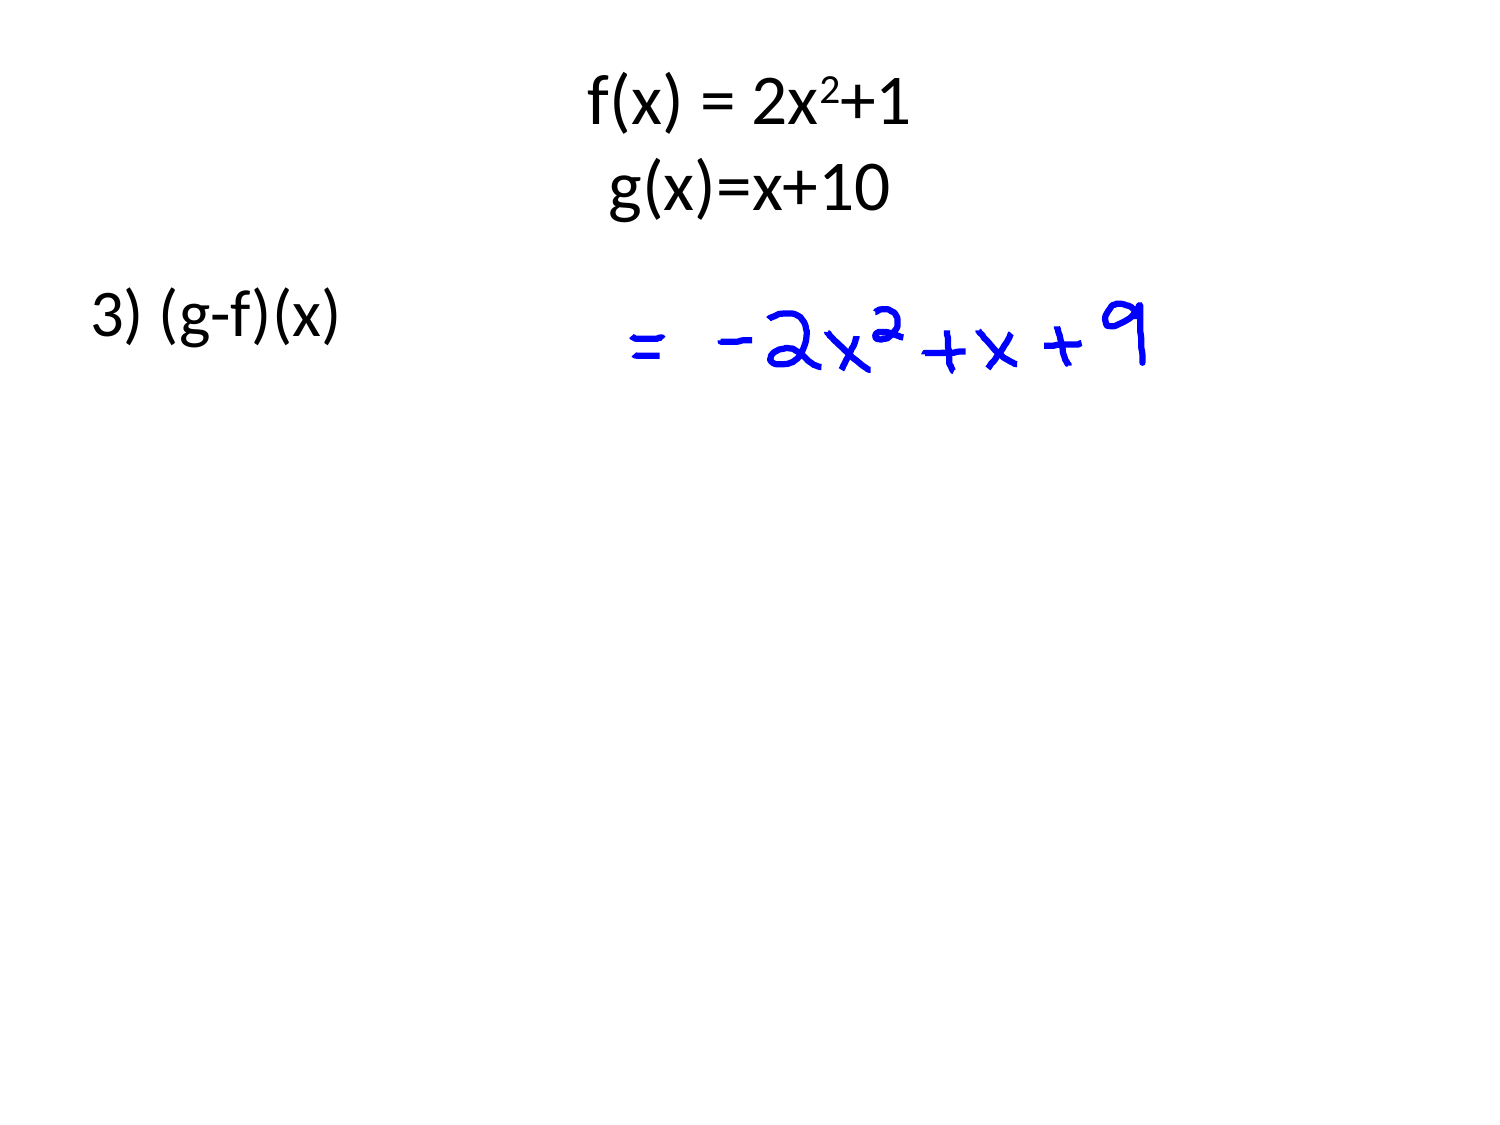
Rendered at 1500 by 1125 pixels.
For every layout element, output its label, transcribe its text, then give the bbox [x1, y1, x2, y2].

list 3) (g-f)(x) [75, 262, 1425, 1005]
title f(x) = 2x2+1 g(x)=x+10 [75, 45, 1425, 233]
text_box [631, 303, 1143, 372]
